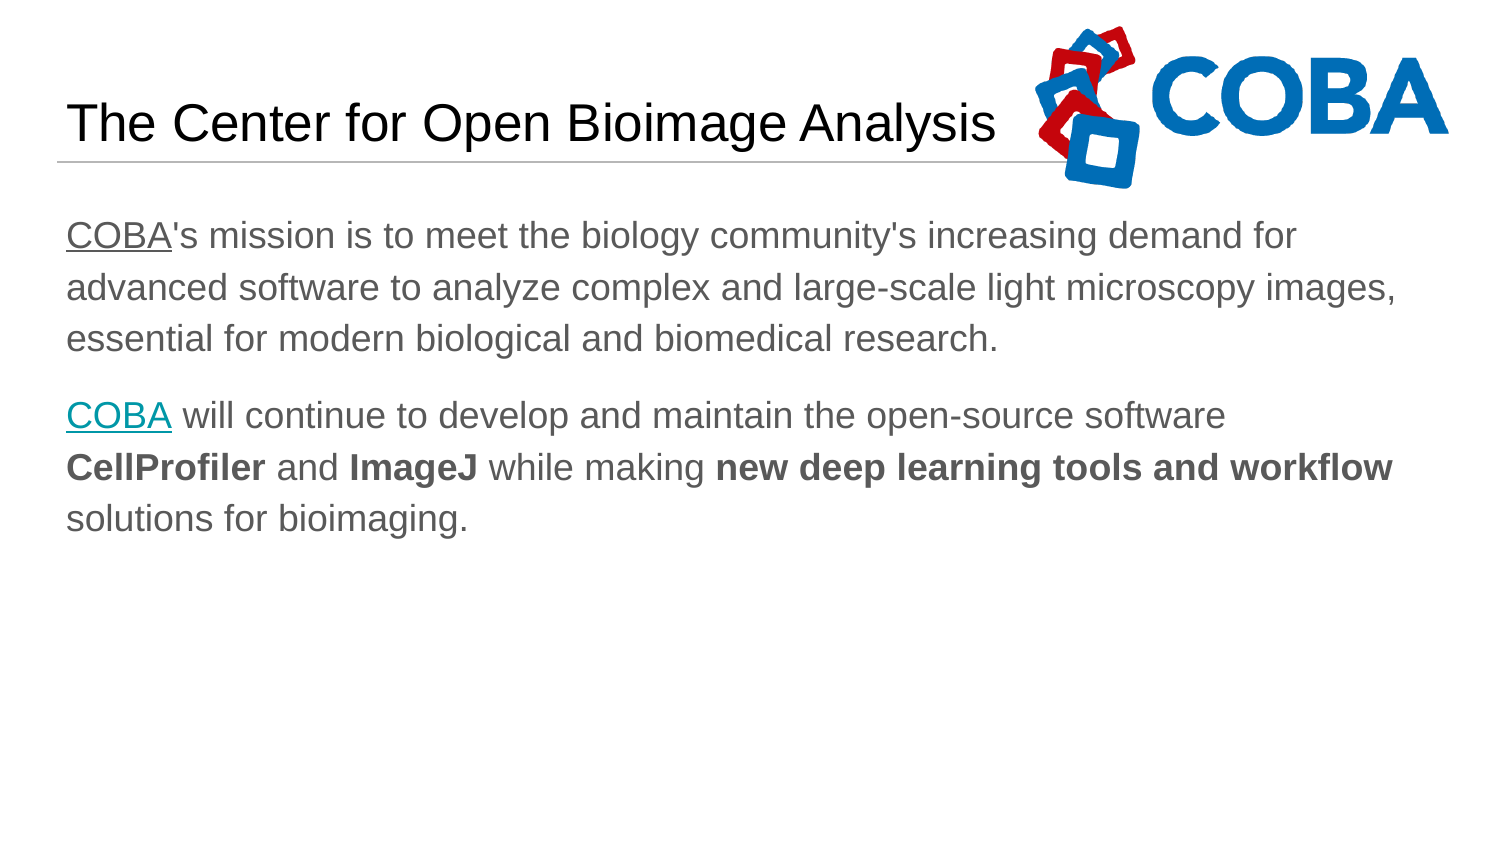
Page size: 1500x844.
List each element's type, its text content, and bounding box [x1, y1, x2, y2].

picture [1034, 26, 1450, 190]
list COBA's mission is to meet the biology community's increasing demand for advanced software to analyze complex and large-scale light microscopy images, essential for modern biological and biomedical research. COBA will continue to develop and maintain the open-source software CellProfiler and ImageJ while making new deep learning tools and workflow solutions for bioimaging. [51, 189, 1449, 750]
title The Center for Open Bioimage Analysis [51, 72, 1029, 167]
